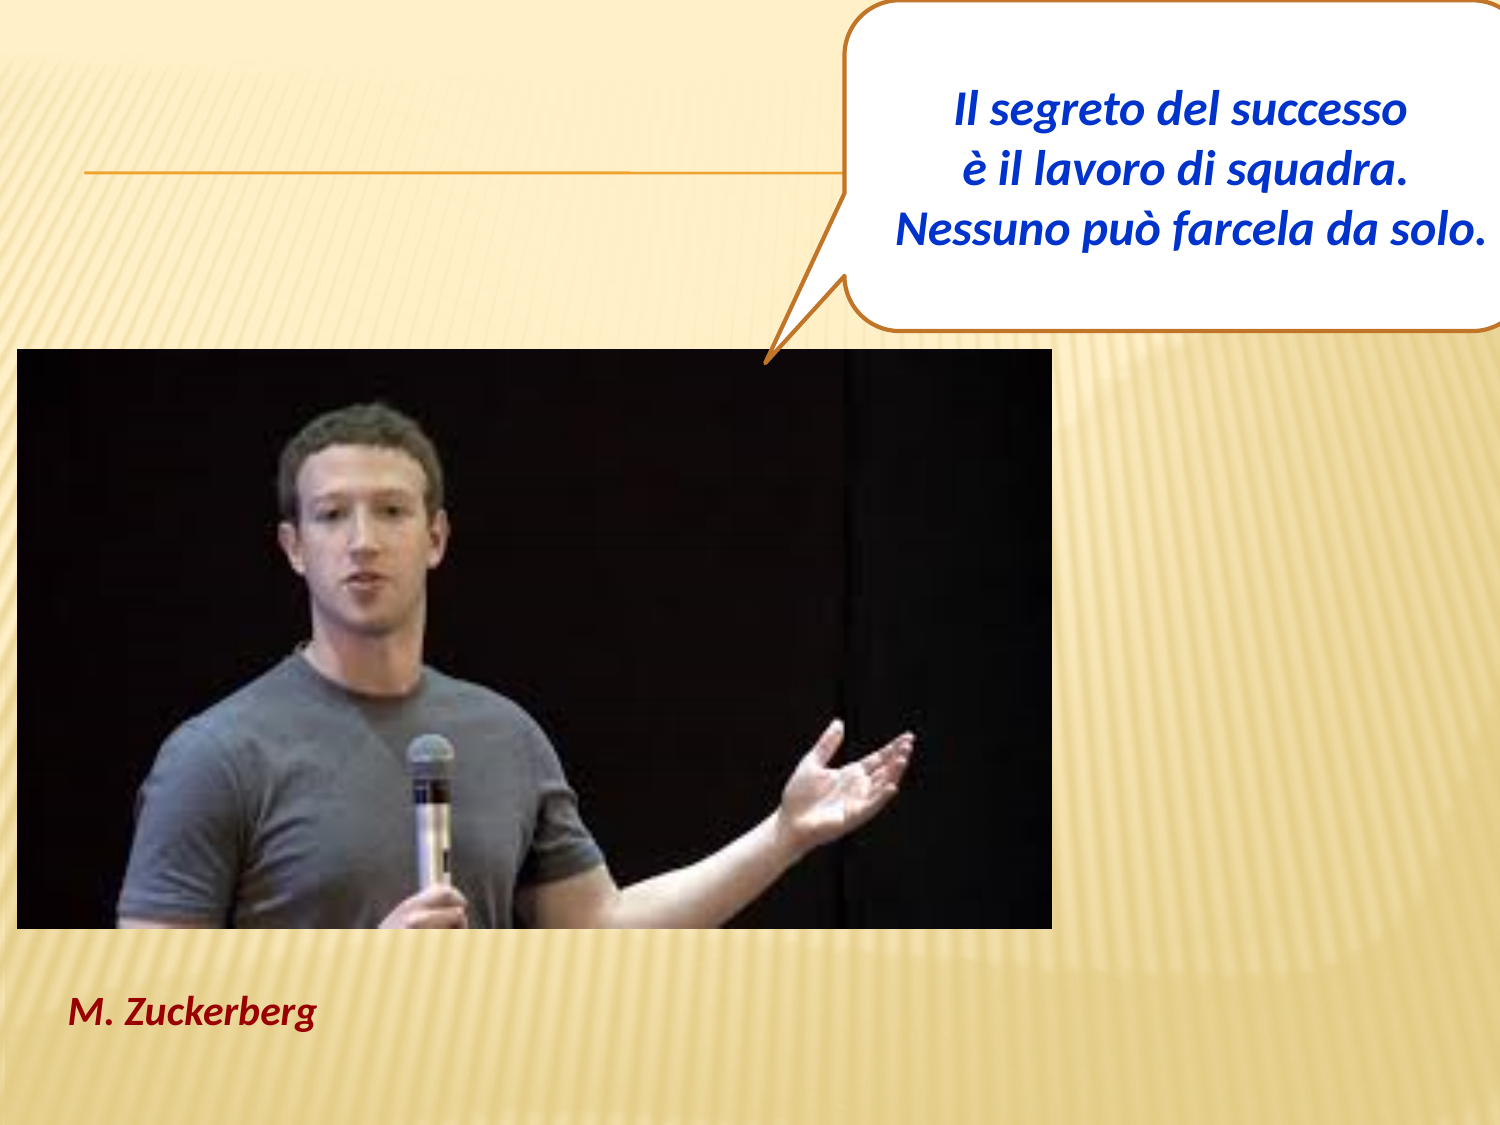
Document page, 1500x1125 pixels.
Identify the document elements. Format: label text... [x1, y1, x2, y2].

picture [17, 349, 1052, 929]
text_box M. Zuckerberg [53, 975, 440, 1041]
text_box Il segreto del successo è il lavoro di squadra. Nessuno può farcela da solo. [770, 0, 1500, 347]
